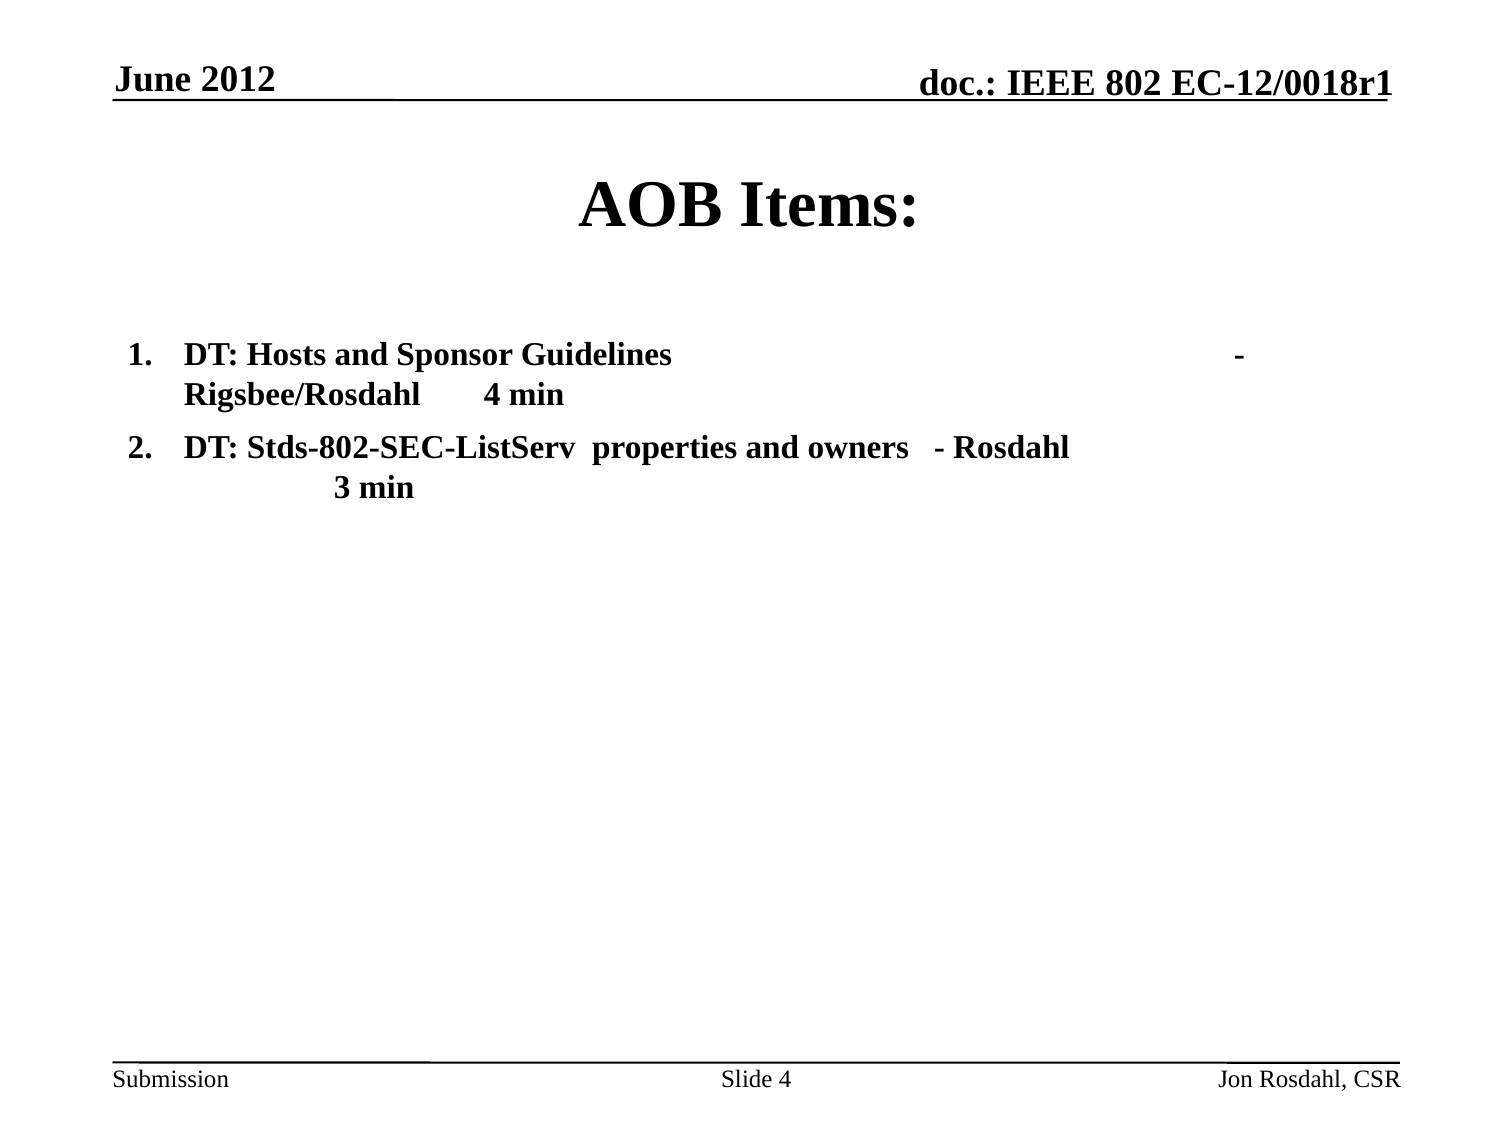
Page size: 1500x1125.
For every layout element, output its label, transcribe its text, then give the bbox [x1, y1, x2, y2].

slide_number Slide 4 [712, 1061, 800, 1123]
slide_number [114, 54, 423, 100]
footer Jon Rosdahl, CSR [878, 1061, 1402, 1093]
title AOB Items: [112, 112, 1388, 288]
list DT: Hosts and Sponsor Guidelines - Rigsbee/Rosdahl 4 min DT: Stds-802-SEC-ListServ properties and owners - Rosdahl 3 min [112, 324, 1388, 1000]
